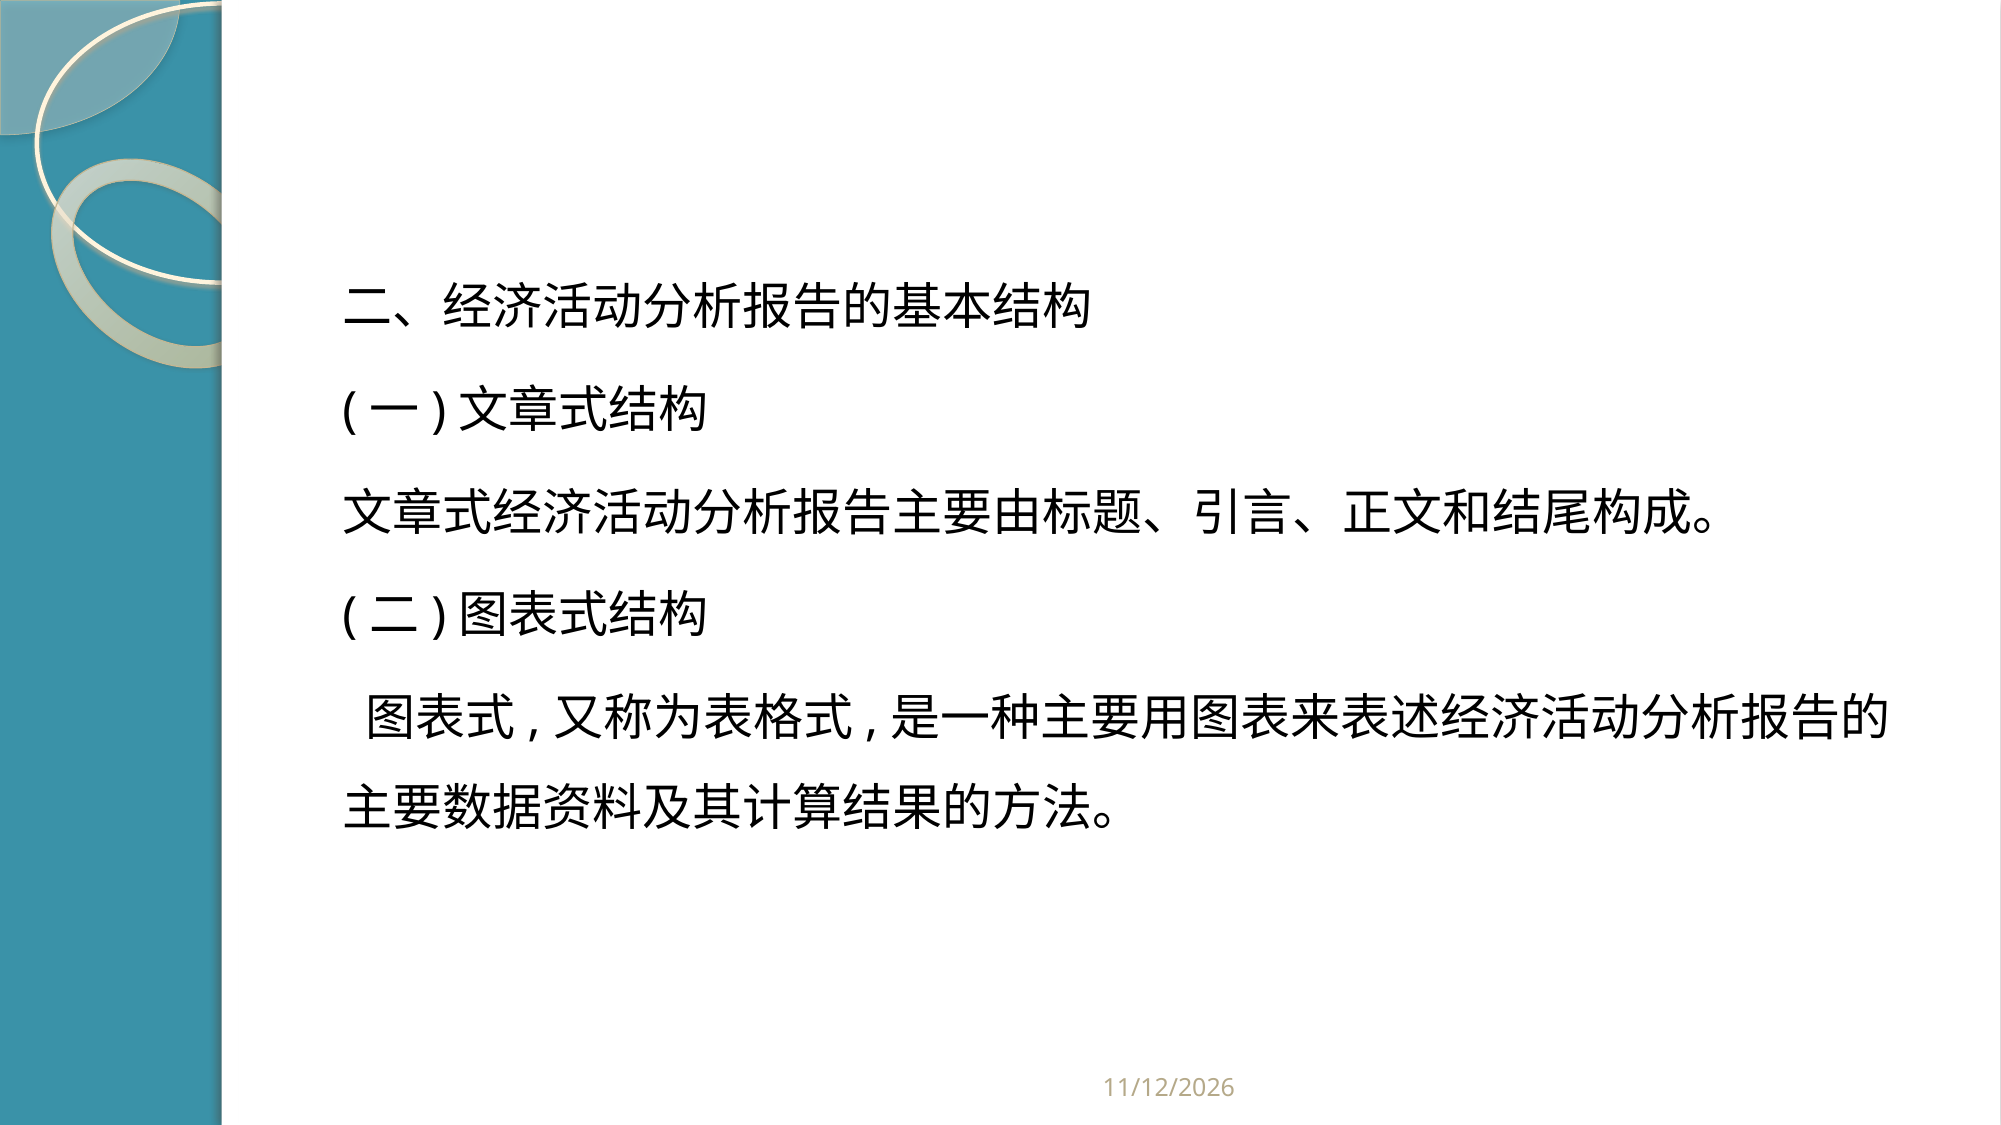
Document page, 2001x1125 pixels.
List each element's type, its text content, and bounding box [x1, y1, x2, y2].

list 二、经济活动分析报告的基本结构 (一)文章式结构 文章式经济活动分析报告主要由标题、引言、正文和结尾构成。 (二)图表式结构 图表式,又称为表格式,是一种主要用图表来表述经济活动分析报告的主要数据资料及其计算结果的方法。 [313, 237, 1954, 1025]
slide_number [783, 1034, 1250, 1113]
